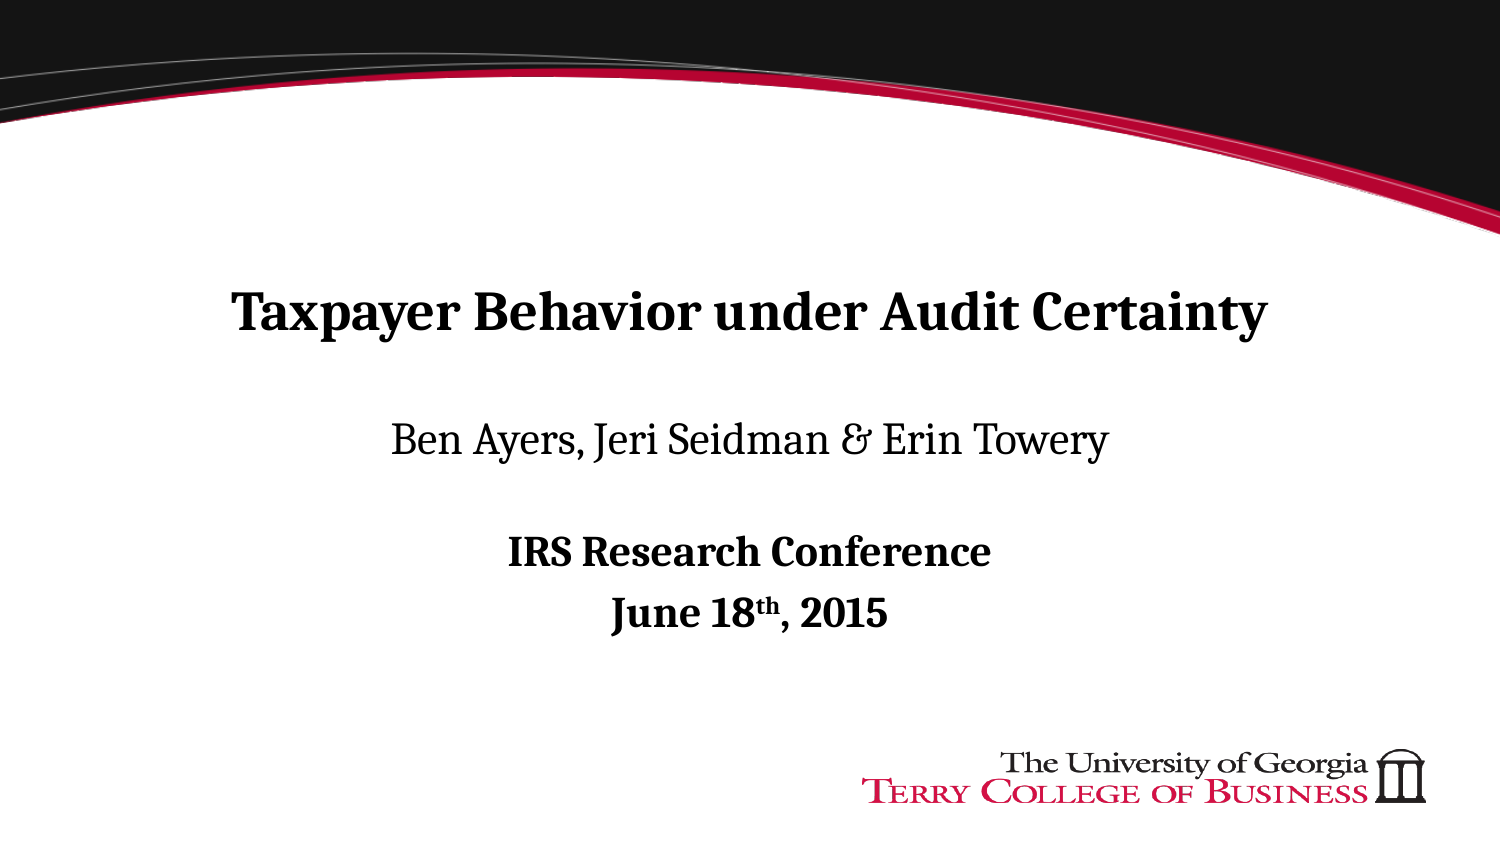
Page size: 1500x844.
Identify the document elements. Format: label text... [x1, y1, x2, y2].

picture [862, 749, 1426, 803]
picture [0, 0, 1500, 244]
title Taxpayer Behavior under Audit Certainty Ben Ayers, Jeri Seidman & Erin Towery [112, 278, 1388, 460]
subtitle IRS Research Conference June 18th, 2015 [175, 515, 1325, 732]
